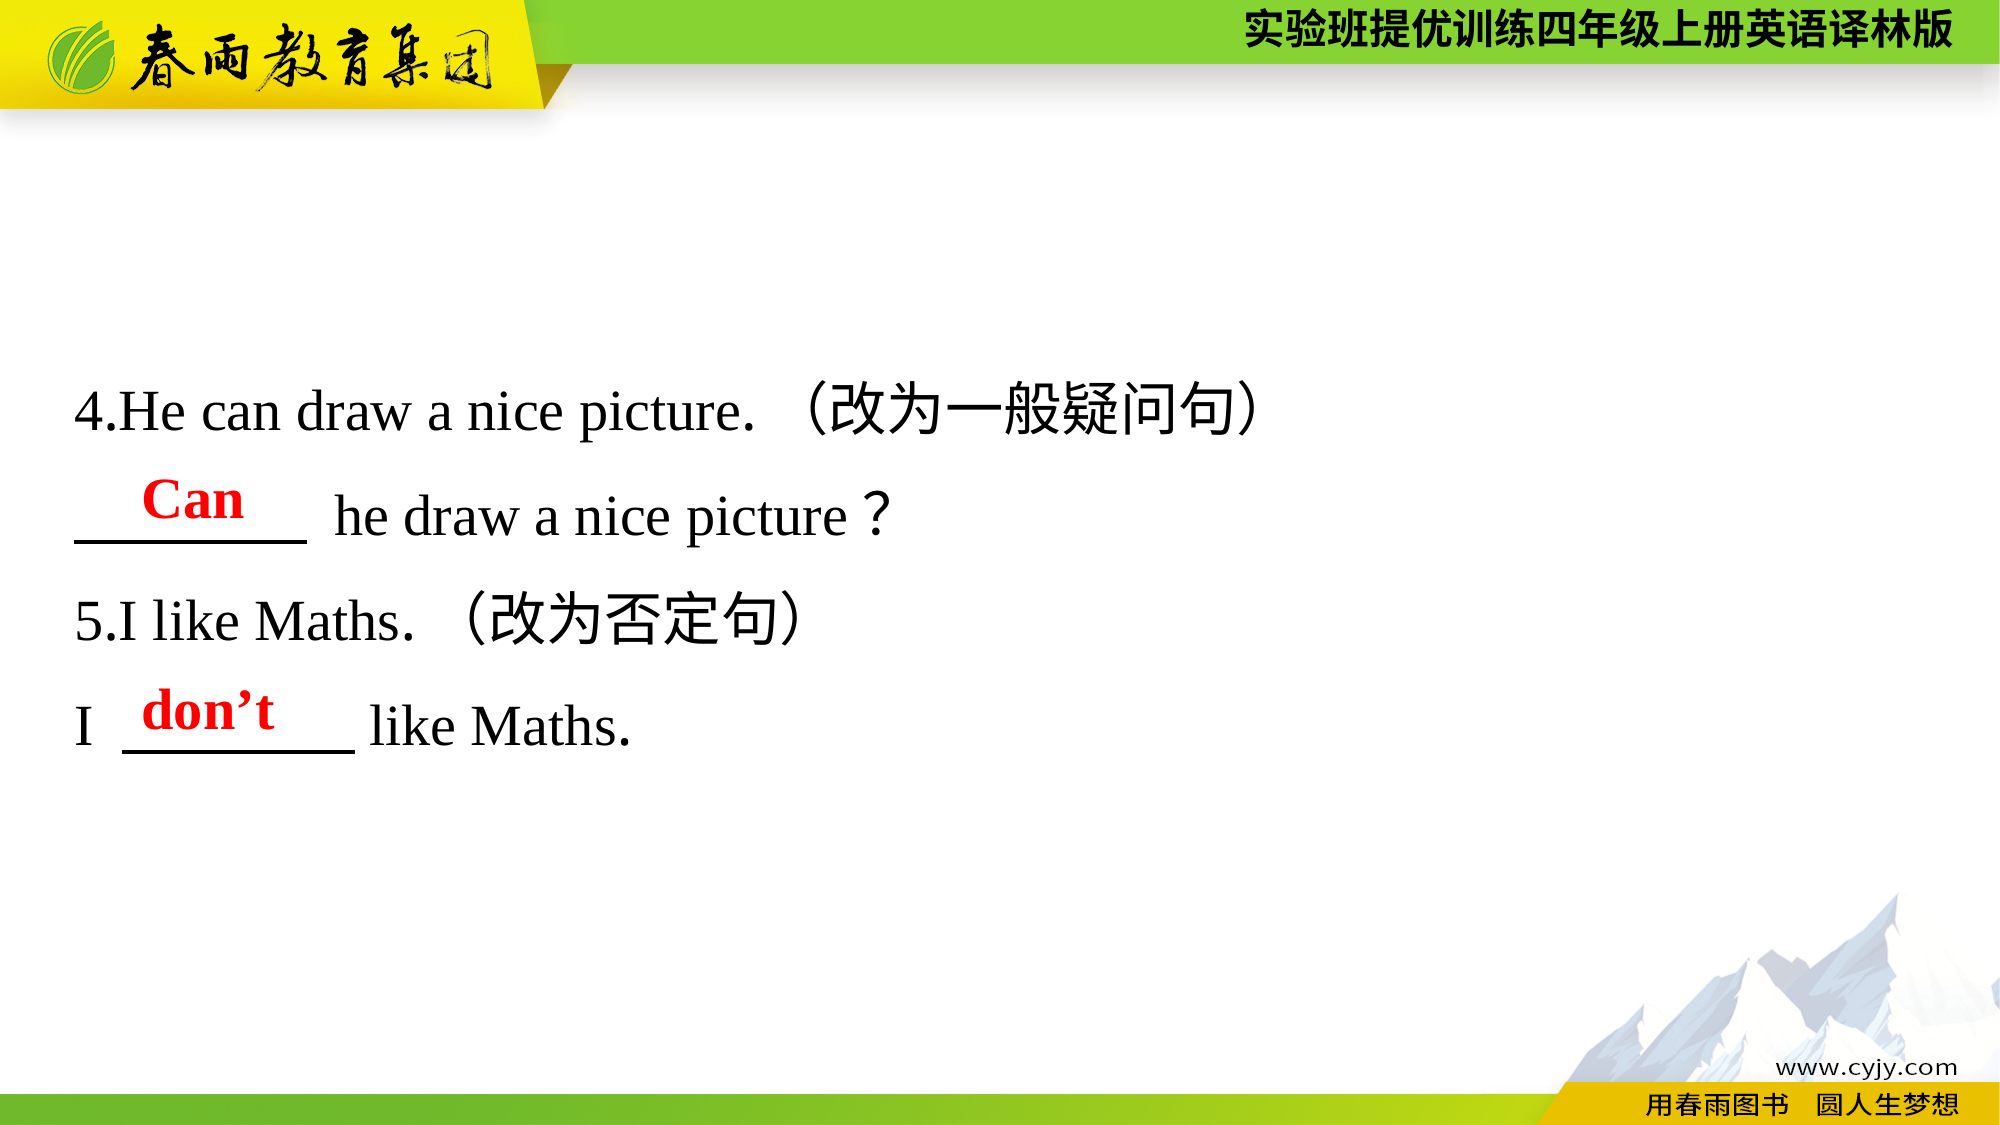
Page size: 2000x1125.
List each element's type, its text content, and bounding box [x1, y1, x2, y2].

text_box don’t [126, 664, 290, 749]
list 4.He can draw a nice picture.（改为一般疑问句） he draw a nice picture？ 5.I like Maths.（改为否定句） I like Maths. [59, 329, 1944, 769]
picture [0, 0, 2000, 1125]
text_box Can [126, 453, 261, 538]
